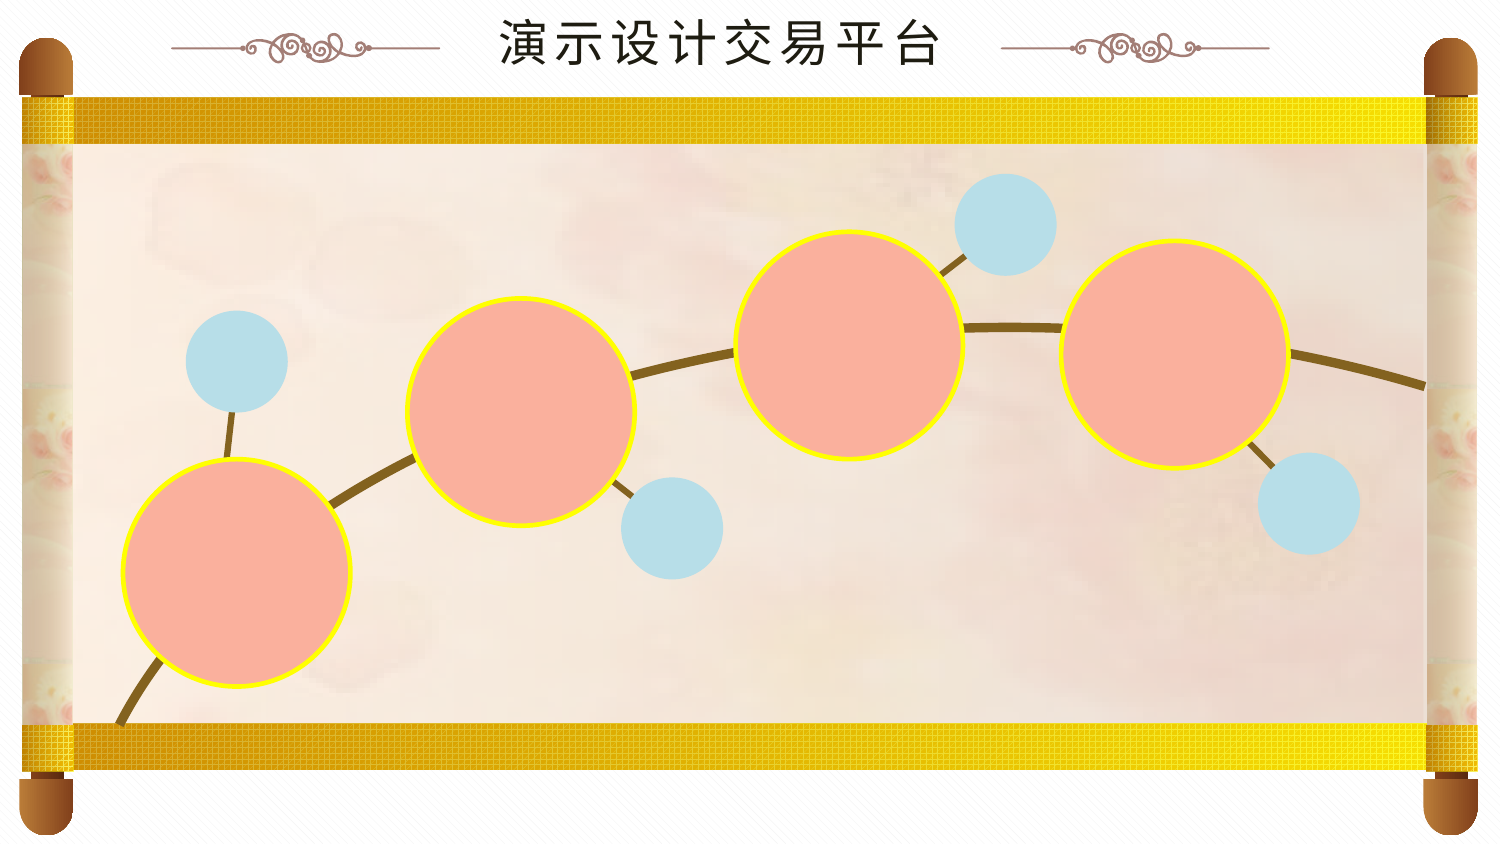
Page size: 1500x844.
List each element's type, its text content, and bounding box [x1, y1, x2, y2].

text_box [1198, 391, 1310, 504]
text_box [218, 370, 237, 532]
text_box [619, 475, 726, 582]
text_box [733, 229, 966, 462]
text_box [952, 171, 1059, 278]
text_box [1059, 238, 1291, 471]
text_box [1286, 352, 1426, 474]
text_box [891, 224, 1006, 313]
text_box [118, 326, 1289, 844]
text_box [183, 308, 290, 415]
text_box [567, 445, 670, 527]
text_box [405, 296, 637, 528]
text_box [120, 457, 353, 689]
text_box [1256, 450, 1363, 557]
text_box 演示设计交易平台 [483, 3, 958, 79]
